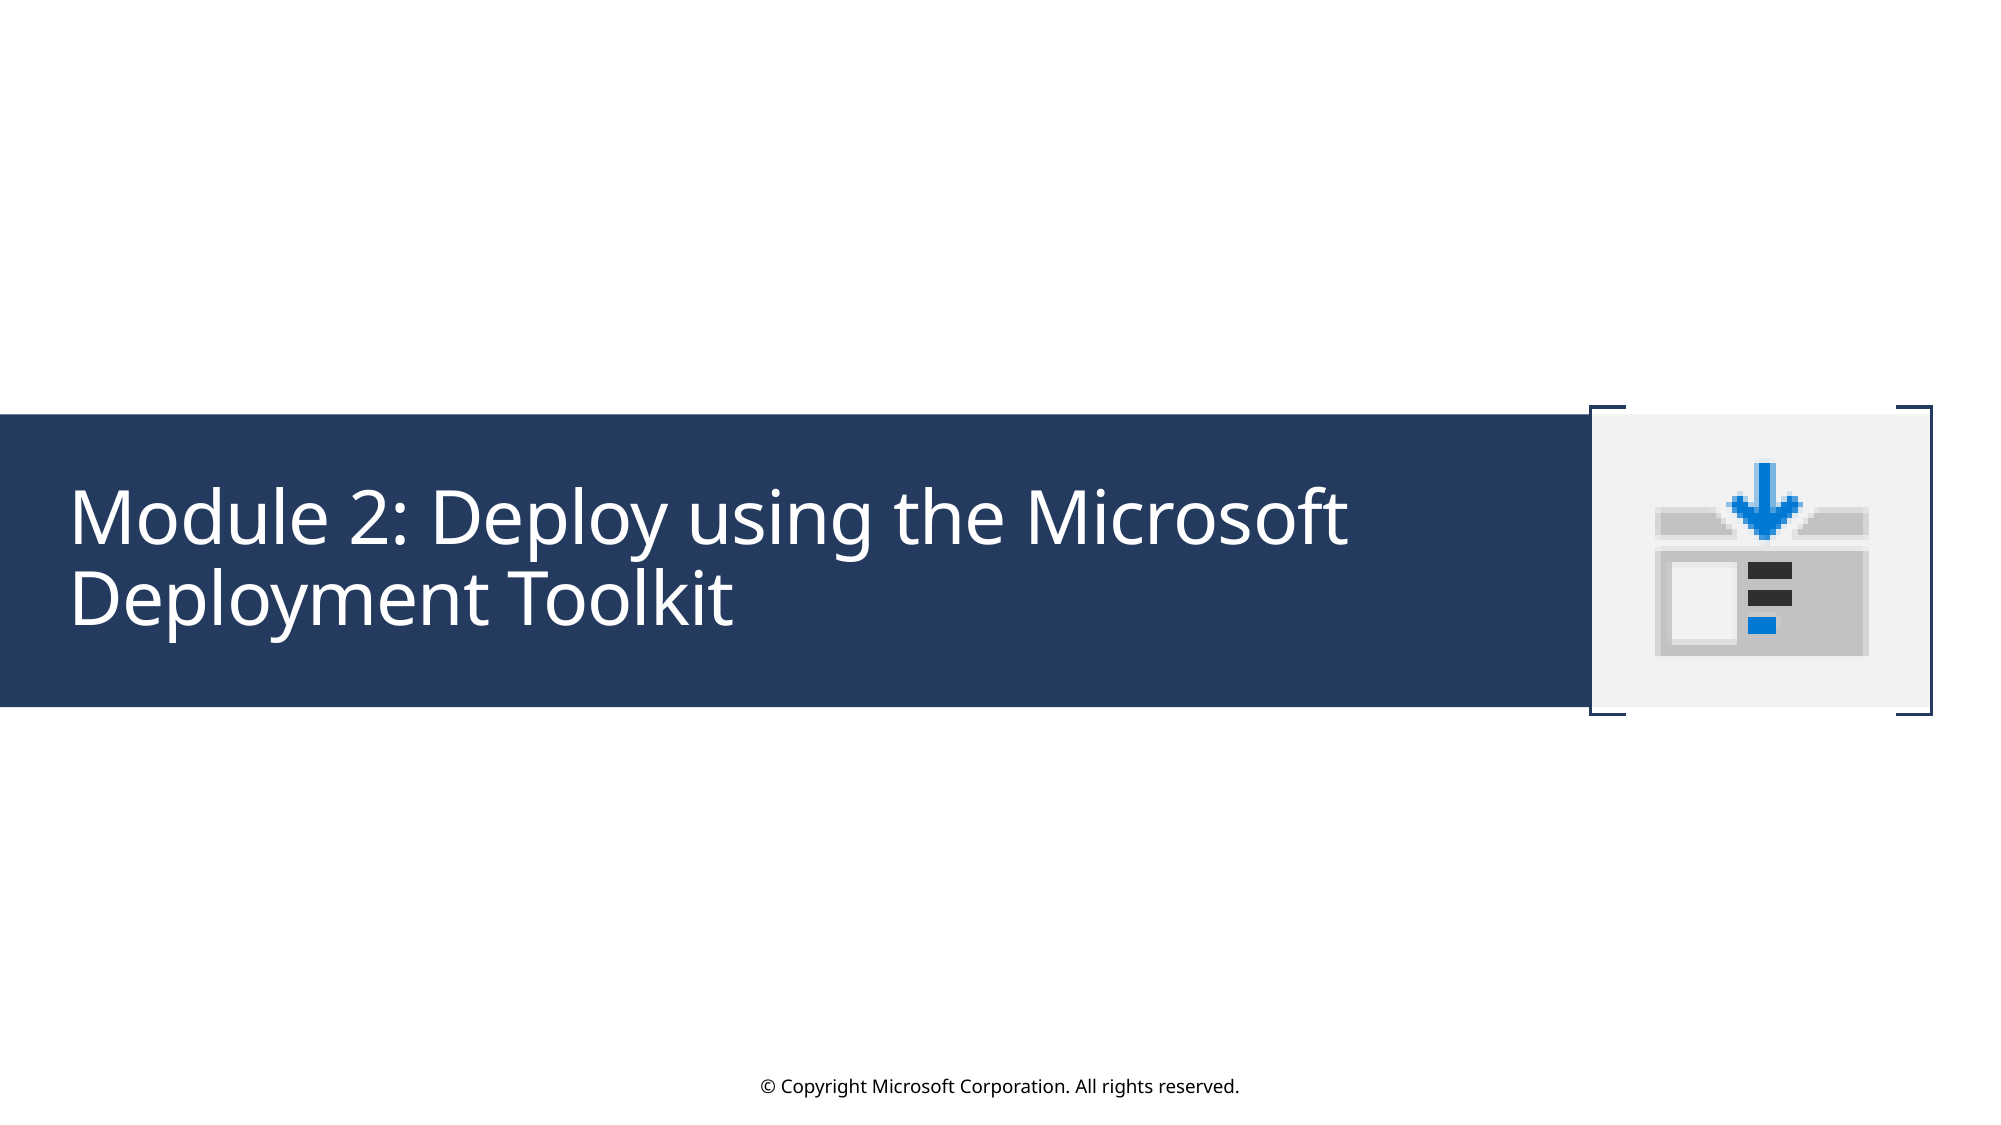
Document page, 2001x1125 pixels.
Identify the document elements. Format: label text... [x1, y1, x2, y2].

picture [1644, 441, 1870, 667]
title Module 2: Deploy using the Microsoft Deployment Toolkit [68, 414, 1577, 708]
